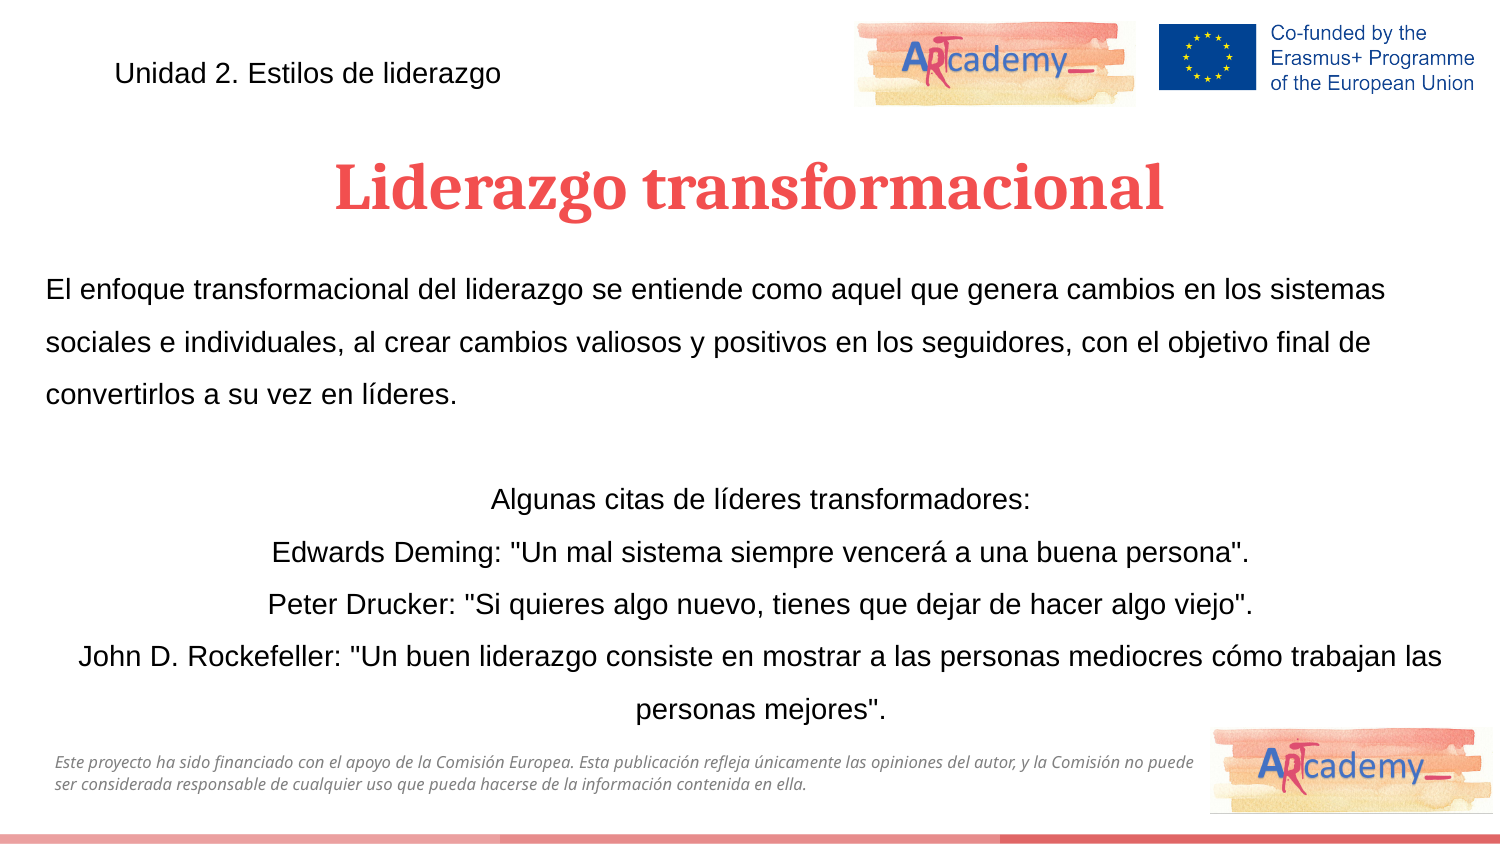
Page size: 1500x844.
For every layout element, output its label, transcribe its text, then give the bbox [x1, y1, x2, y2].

picture [854, 2, 1137, 138]
picture [1210, 709, 1493, 844]
picture [1158, 24, 1474, 94]
list El enfoque transformacional del liderazgo se entiende como aquel que genera cambios en los sistemas sociales e individuales, al crear cambios valiosos y positivos en los seguidores, con el objetivo final de convertirlos a su vez en líderes. Algunas citas de líderes transformadores: Edwards Deming: "Un mal sistema siempre vencerá a una buena persona". Peter Drucker: "Si quieres algo nuevo, tienes que dejar de hacer algo viejo". John D. Rockefeller: "Un buen liderazgo consiste en mostrar a las personas mediocres cómo trabajan las personas mejores". [7, 238, 1493, 743]
title Liderazgo transformacional [42, 132, 1458, 238]
text_box Unidad 2. Estilos de liderazgo [99, 46, 749, 97]
text_box Este proyecto ha sido financiado con el apoyo de la Comisión Europea. Esta publicación refleja únicamente las opiniones del autor, y la Comisión no puede ser considerada responsable de cualquier uso que pueda hacerse de la información contenida en ella. [39, 742, 1205, 811]
